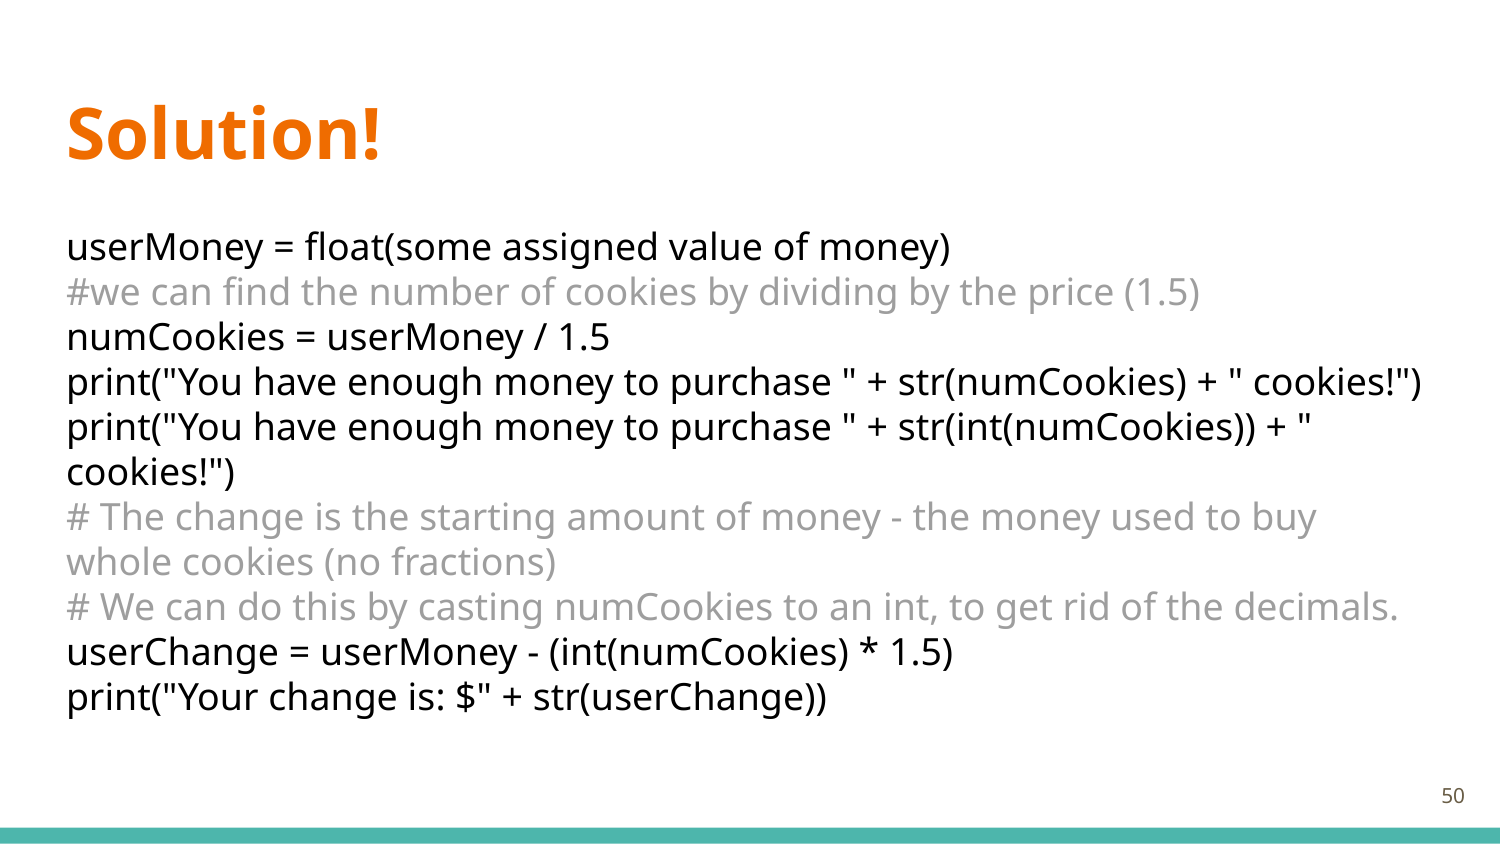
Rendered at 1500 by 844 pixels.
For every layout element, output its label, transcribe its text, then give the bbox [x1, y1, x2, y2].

title Solution! [51, 72, 1449, 189]
slide_number ‹#› [1389, 764, 1480, 830]
list userMoney = float(some assigned value of money) #we can find the number of cookies by dividing by the price (1.5) numCookies = userMoney / 1.5 print("You have enough money to purchase " + str(numCookies) + " cookies!") print("You have enough money to purchase " + str(int(numCookies)) + " cookies!") # The change is the starting amount of money - the money used to buy whole cookies (no fractions) # We can do this by casting numCookies to an int, to get rid of the decimals. userChange = userMoney - (int(numCookies) * 1.5) print("Your change is: $" + str(userChange)) [51, 207, 1449, 750]
